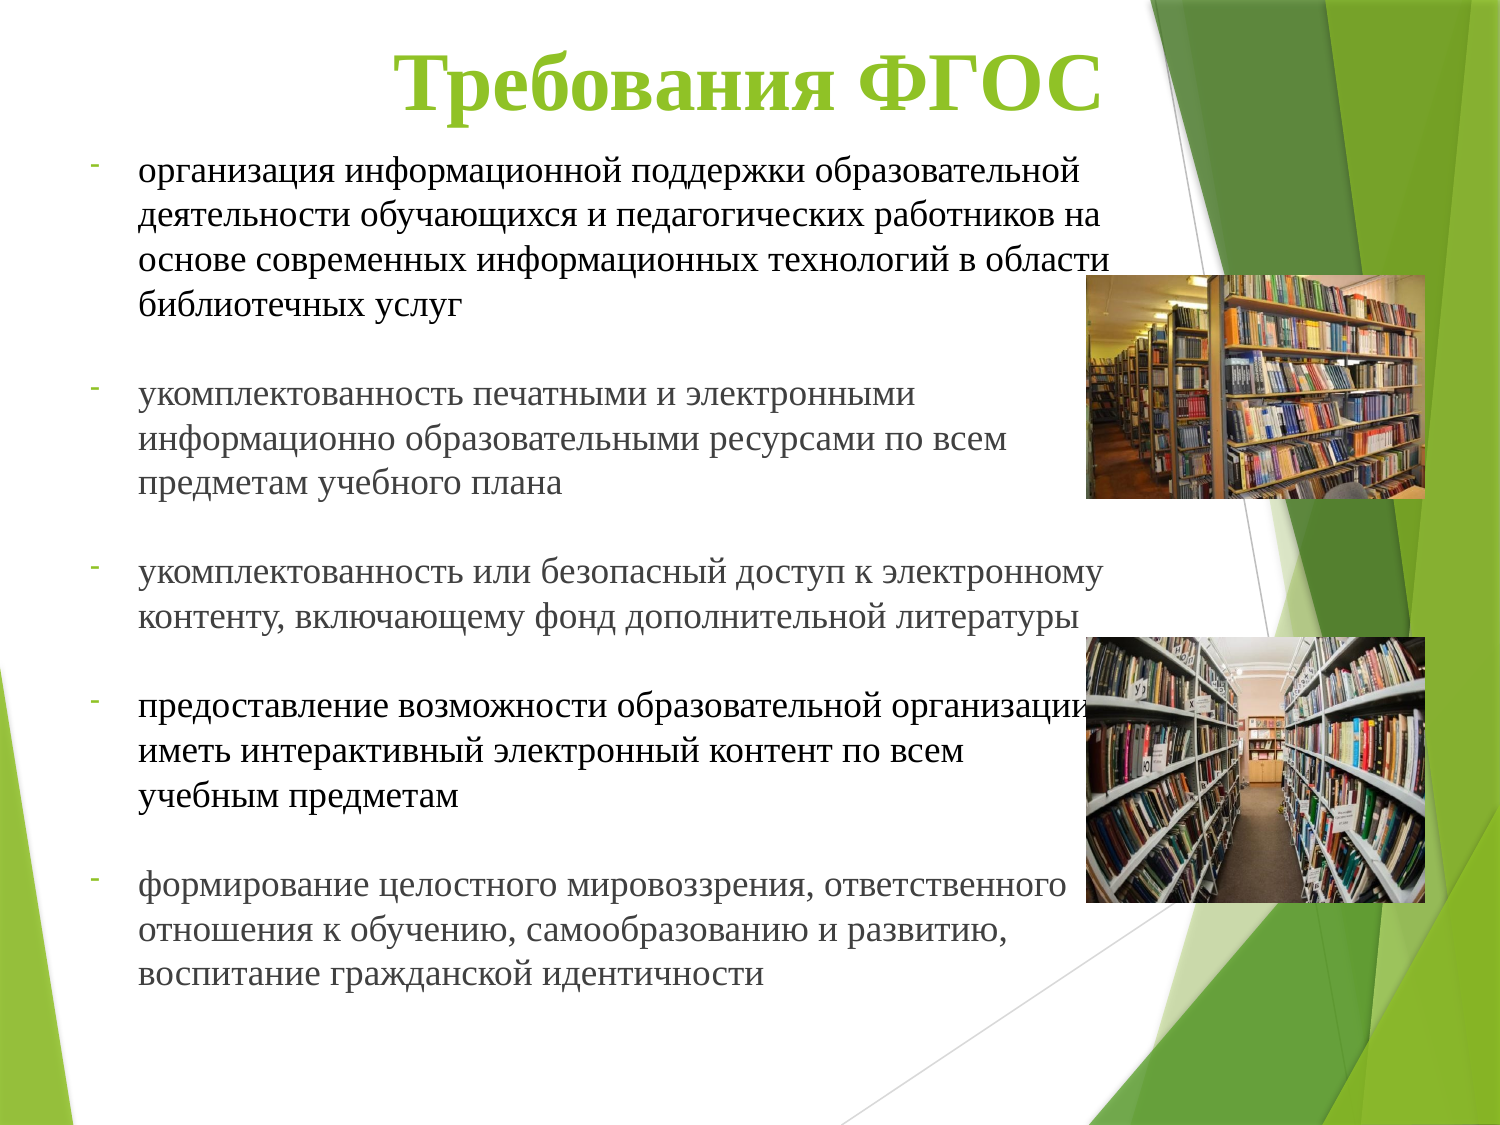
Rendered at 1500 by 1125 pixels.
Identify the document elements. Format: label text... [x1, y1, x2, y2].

picture [1085, 636, 1426, 903]
list организация информационной поддержки образовательной деятельности обучающихся и педагогических работников на основе современных информационных технологий в области библиотечных услуг укомплектованность печатными и электронными информационно образовательными ресурсами по всем предметам учебного плана укомплектованность или безопасный доступ к электронному контенту, включающему фонд дополнительной литературы предоставление возможности образовательной организации иметь интерактивный электронный контент по всем учебным предметам формирование целостного мировоззрения, ответственного отношения к обучению, самообразованию и развитию, воспитание гражданской идентичности [75, 137, 1128, 1083]
text_box [0, 0, 1500, 75]
picture [1086, 275, 1426, 500]
title Требования ФГОС [75, 75, 1425, 138]
